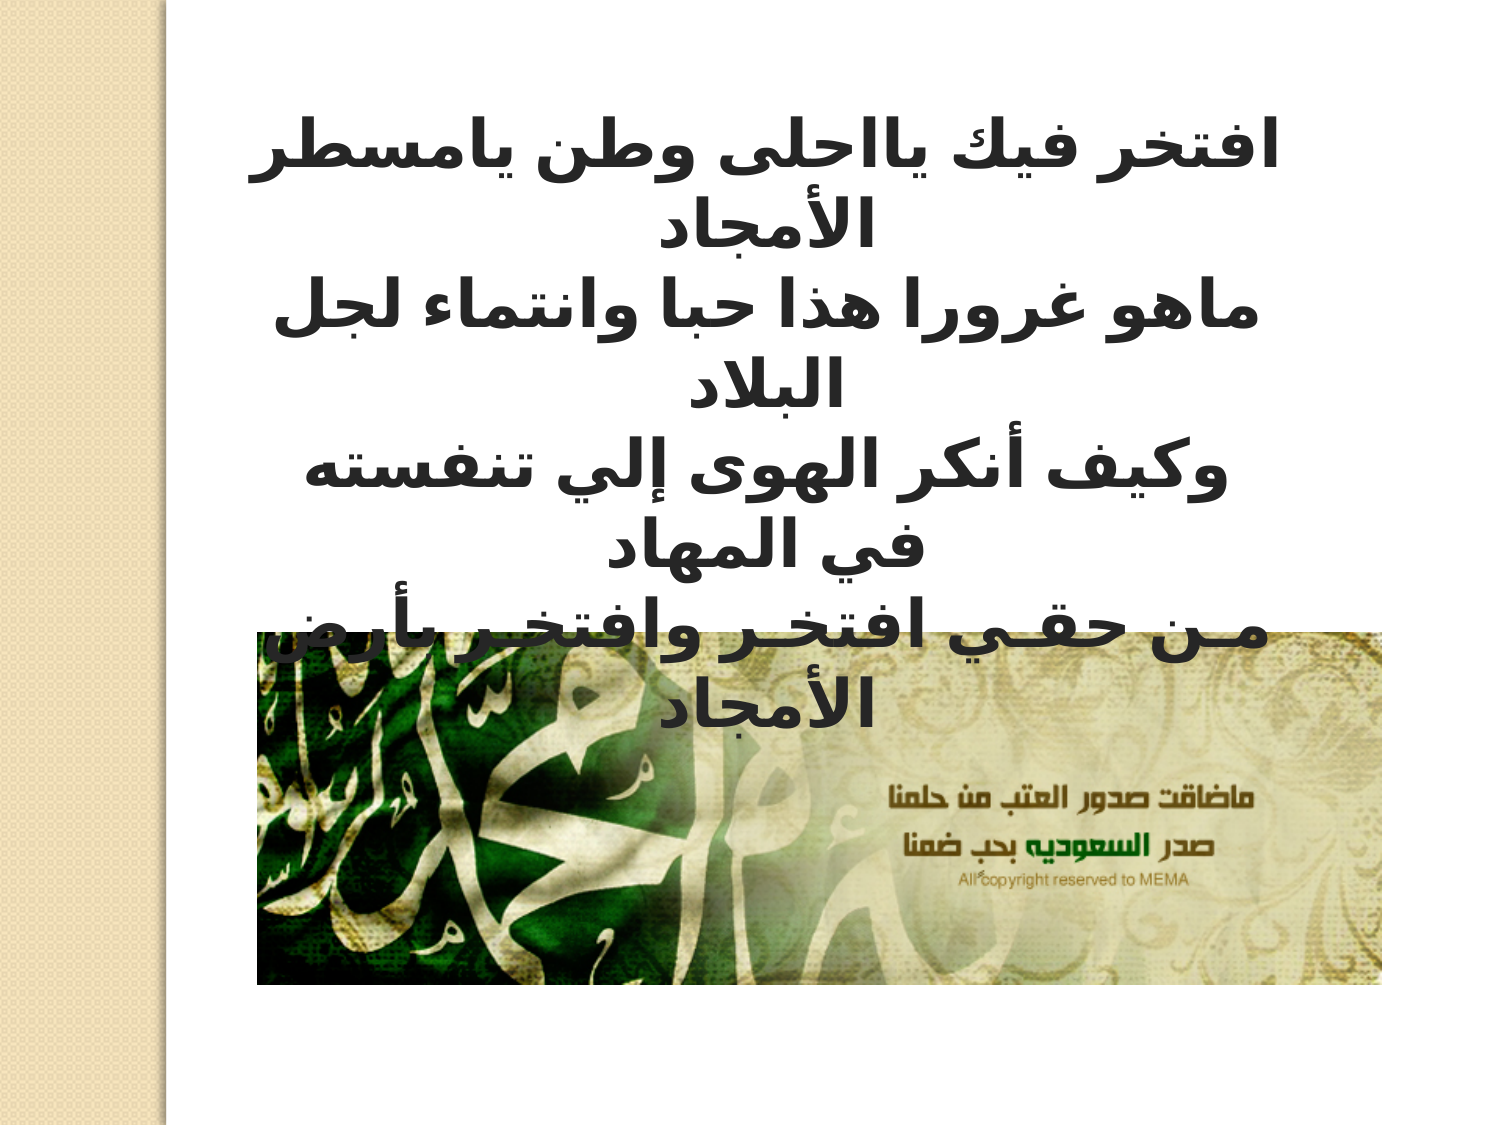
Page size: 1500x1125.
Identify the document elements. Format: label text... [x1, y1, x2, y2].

text_box افتخر فيك يااحلى وطن يامسطر الأمجاد ماهو غرورا هذا حبا وانتماء لجل البلاد وكيف أنكر الهوى إلي تنفسته في المهاد مـن حقـي افتخـر وافتخـر بأرض الأمجاد [234, 93, 1301, 884]
picture [257, 632, 1382, 985]
